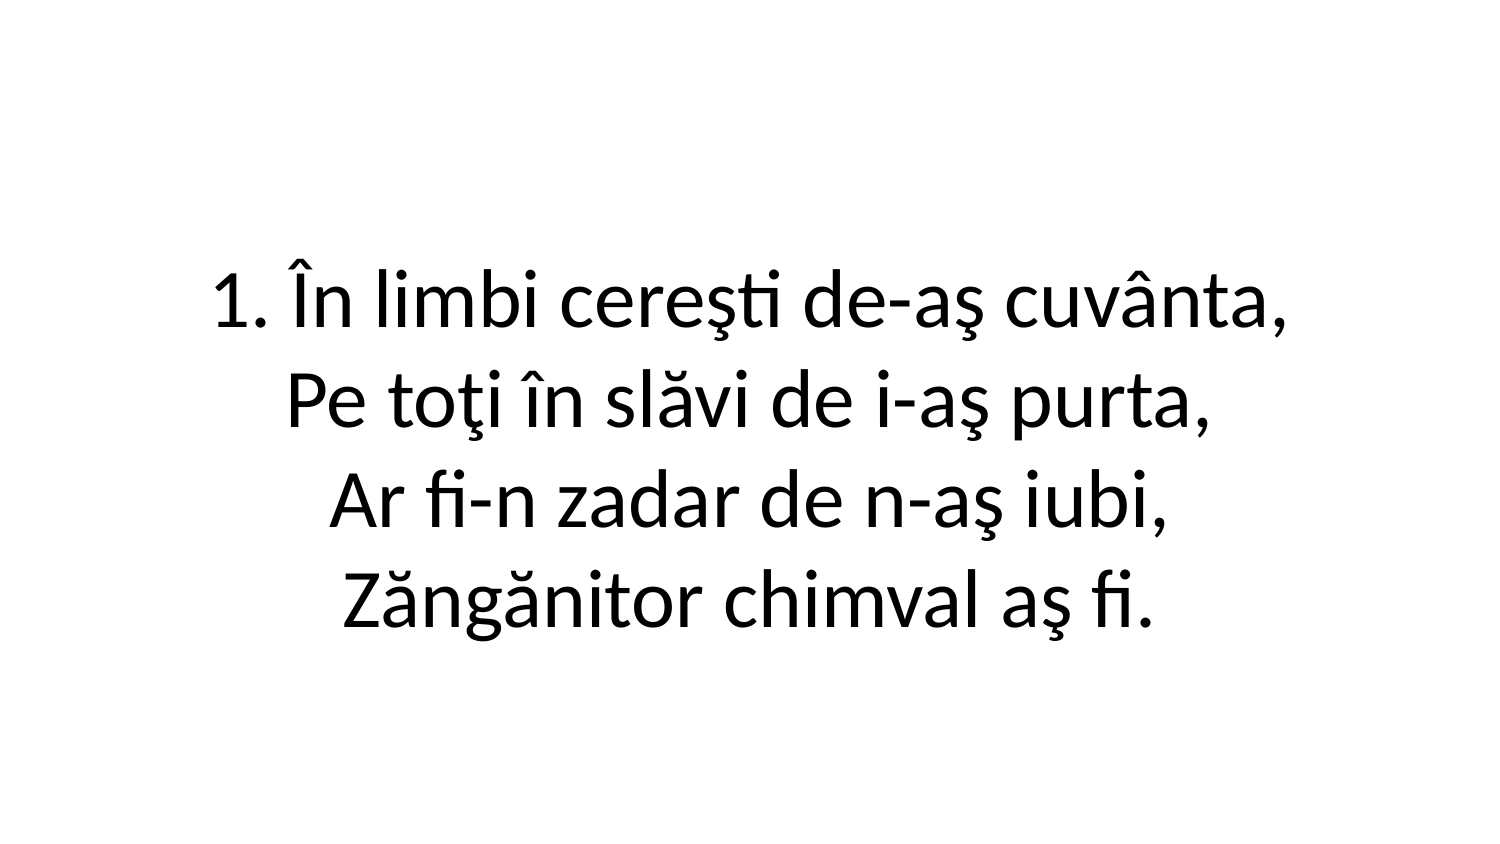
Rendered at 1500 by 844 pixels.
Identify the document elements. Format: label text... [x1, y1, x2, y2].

text_box 1. În limbi cereşti de-aş cuvânta, Pe toţi în slăvi de i-aş purta, Ar fi-n zadar de n-aş iubi, Zăngănitor chimval aş fi. [193, 192, 1307, 652]
